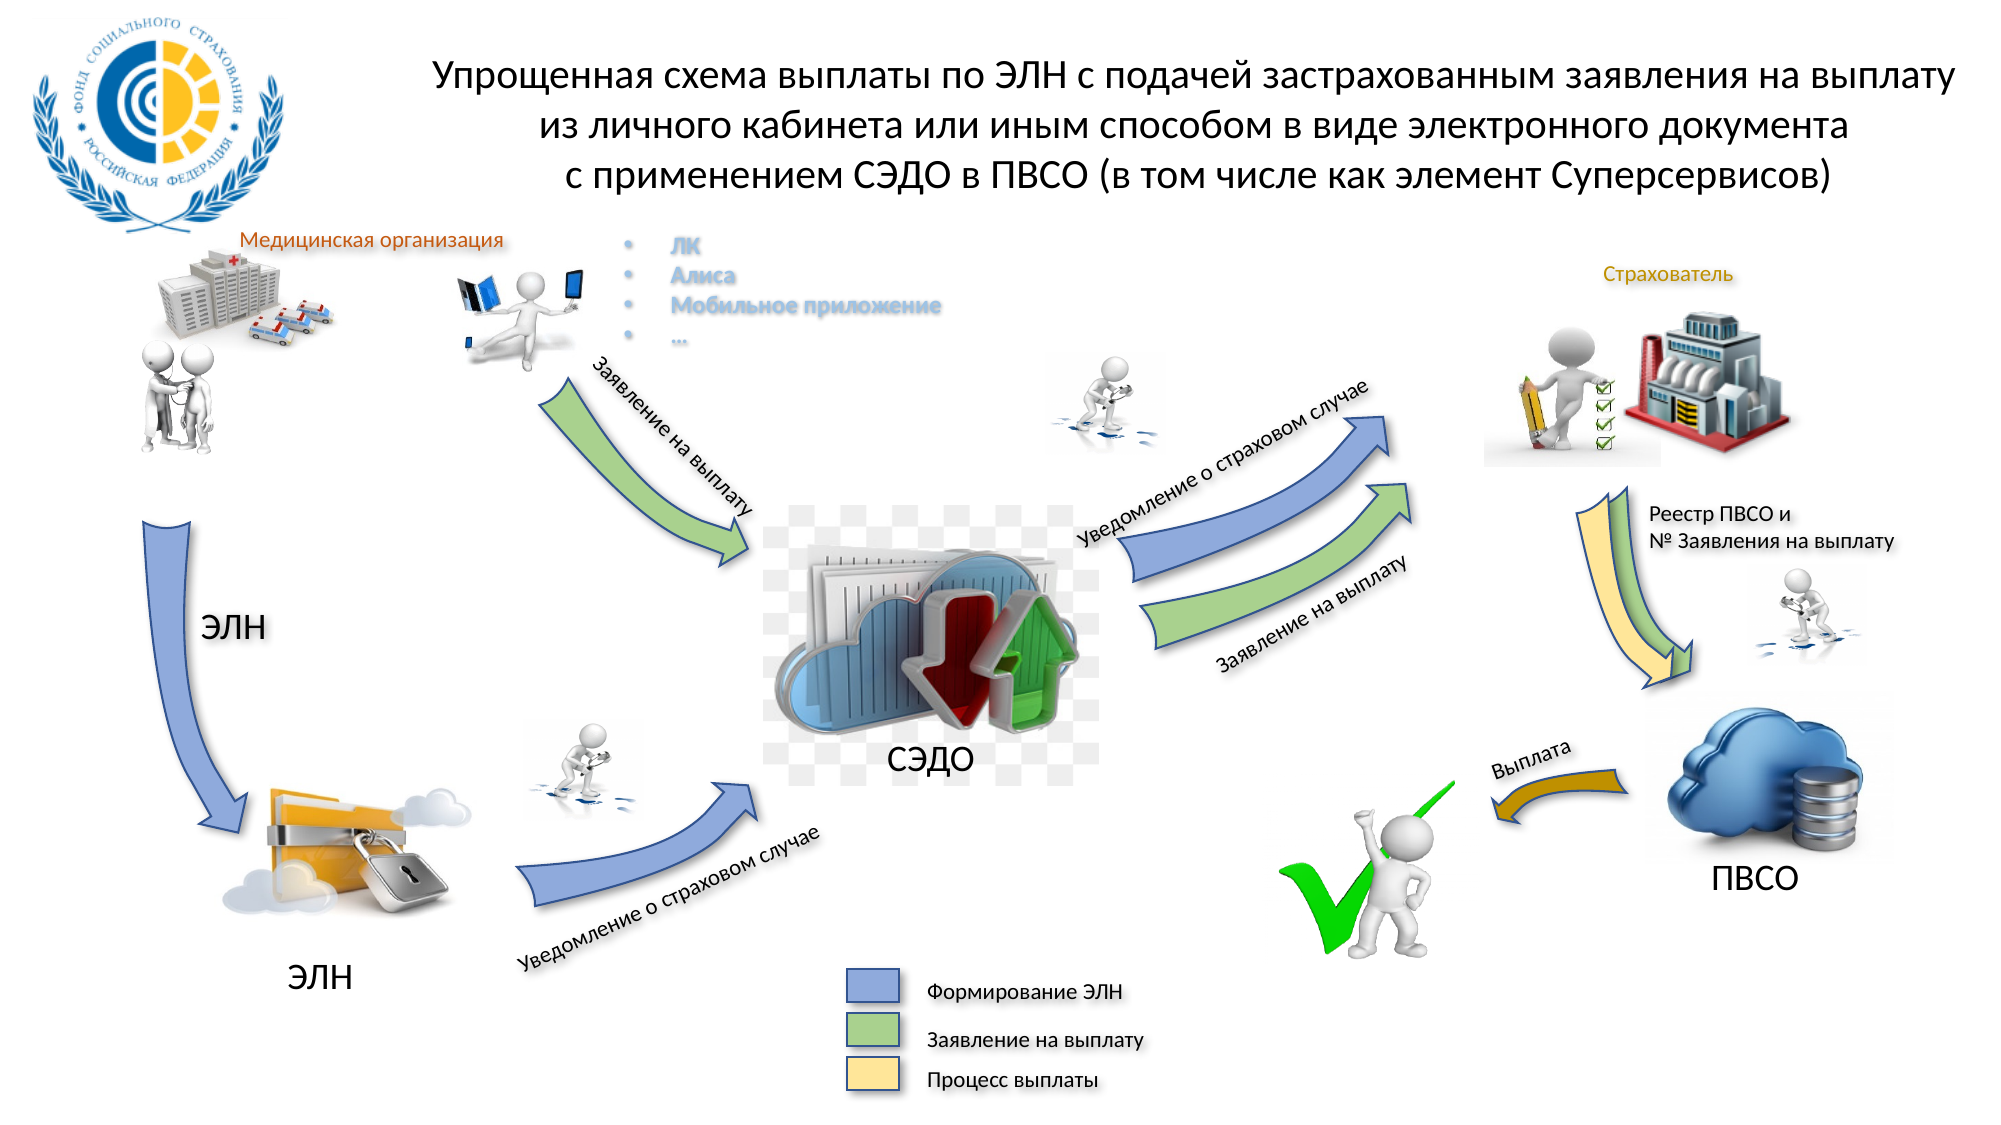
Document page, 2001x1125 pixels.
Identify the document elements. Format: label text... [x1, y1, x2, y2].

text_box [110, 217, 1912, 1101]
text_box Упрощенная схема выплаты по ЭЛН с подачей застрахованным заявления на выплату из личного кабинета или иным способом в виде электронного документа с применением СЭДО в ПВСО (в том числе как элемент Суперсервисов) [400, 38, 1989, 204]
picture [32, 17, 288, 235]
